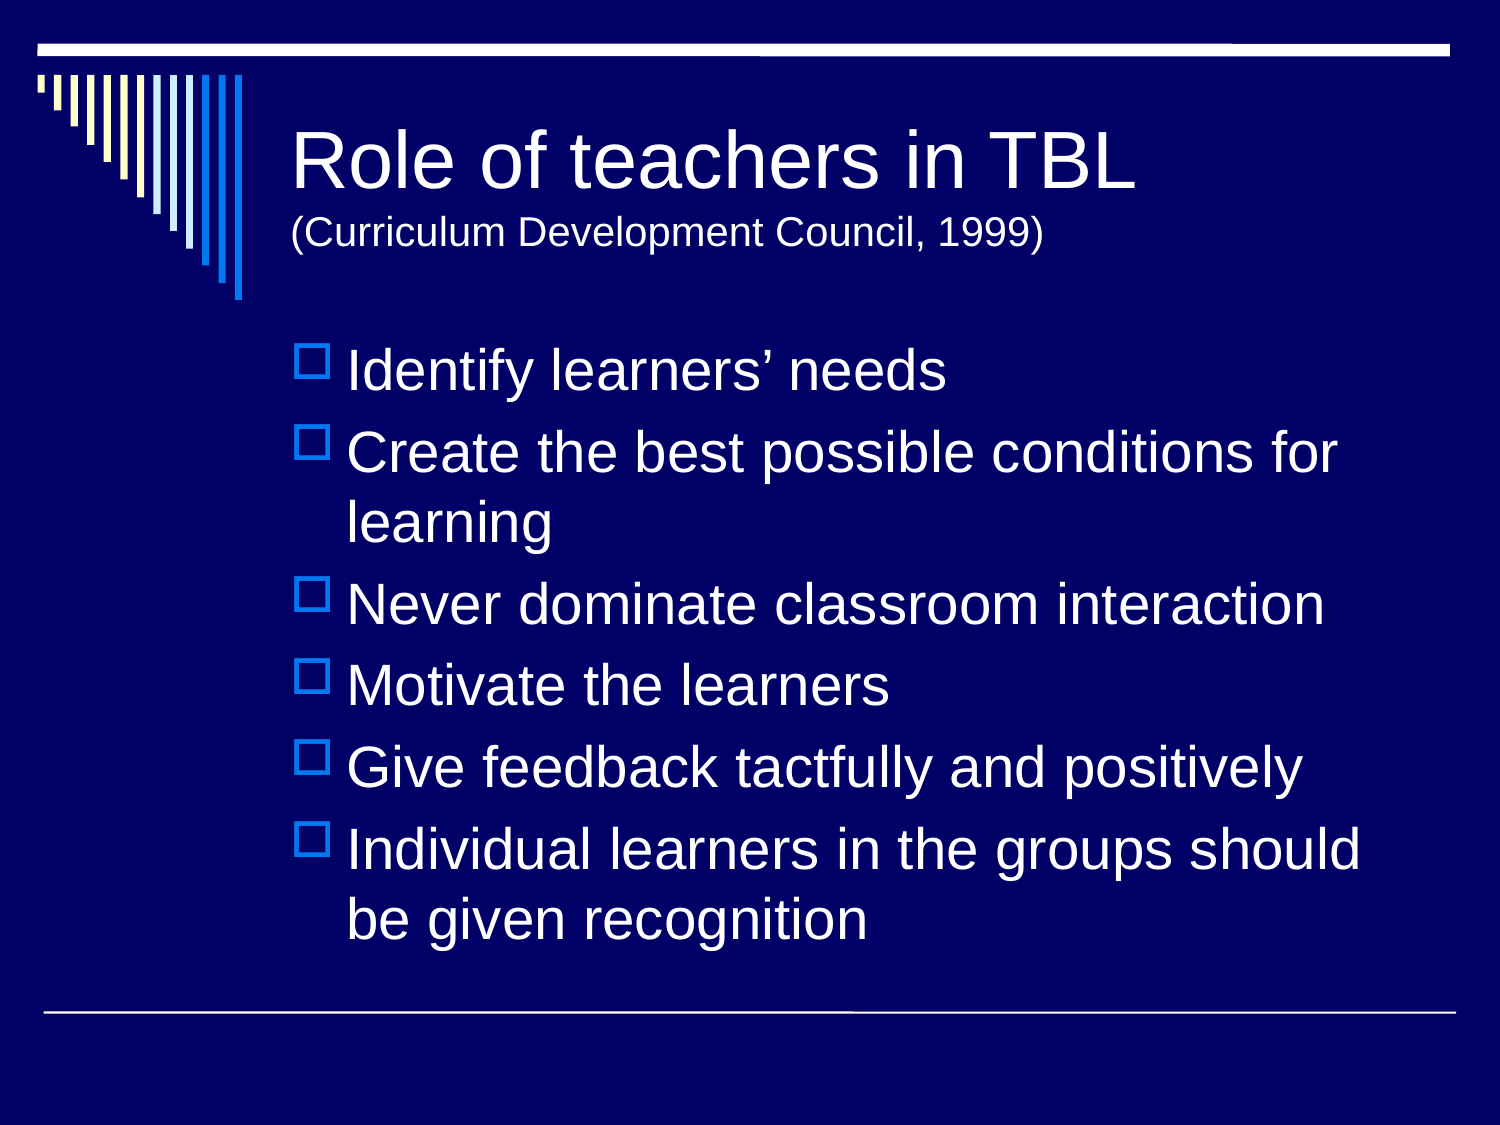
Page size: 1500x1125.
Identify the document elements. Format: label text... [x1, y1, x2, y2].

title Role of teachers in TBL (Curriculum Development Council, 1999) [274, 74, 1426, 288]
list Identify learners’ needs Create the best possible conditions for learning Never dominate classroom interaction Motivate the learners Give feedback tactfully and positively Individual learners in the groups should be given recognition [274, 324, 1426, 1001]
